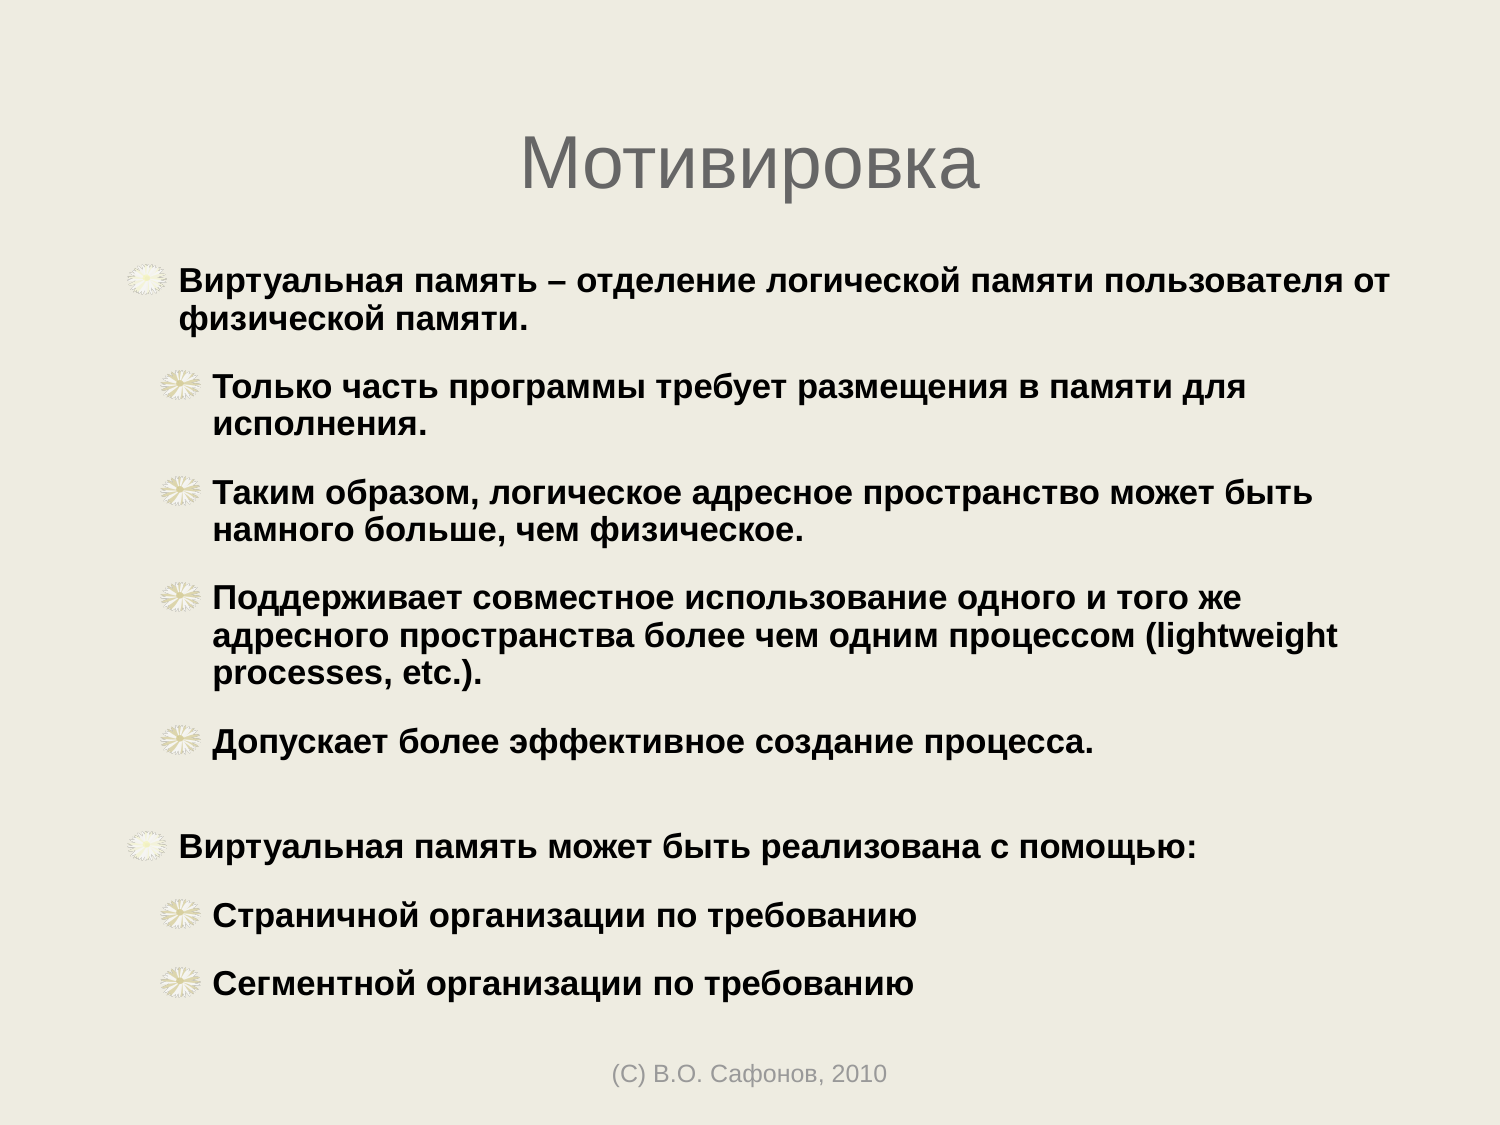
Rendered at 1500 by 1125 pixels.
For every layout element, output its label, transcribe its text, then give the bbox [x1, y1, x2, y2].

picture [127, 264, 167, 295]
title Мотивировка [74, 49, 1426, 268]
picture [160, 725, 201, 755]
picture [127, 831, 167, 861]
picture [160, 582, 201, 612]
footer (C) В.О. Сафонов, 2010 [512, 1042, 988, 1103]
picture [160, 899, 201, 929]
picture [160, 967, 201, 998]
list Виртуальная память – отделение логической памяти пользователя от физической памяти. Только часть программы требует размещения в памяти для исполнения. Таким образом, логическое адресное пространство может быть намного больше, чем физическое. Поддерживает совместное использование одного и того же адресного пространства более чем одним процессом (lightweight processes, etc.). Допускает более эффективное создание процесса. Виртуальная память может быть реализована с помощью: Страничной организации по требованию Сегментной организации по требованию [112, 255, 1424, 1012]
picture [160, 370, 201, 400]
picture [160, 476, 201, 506]
